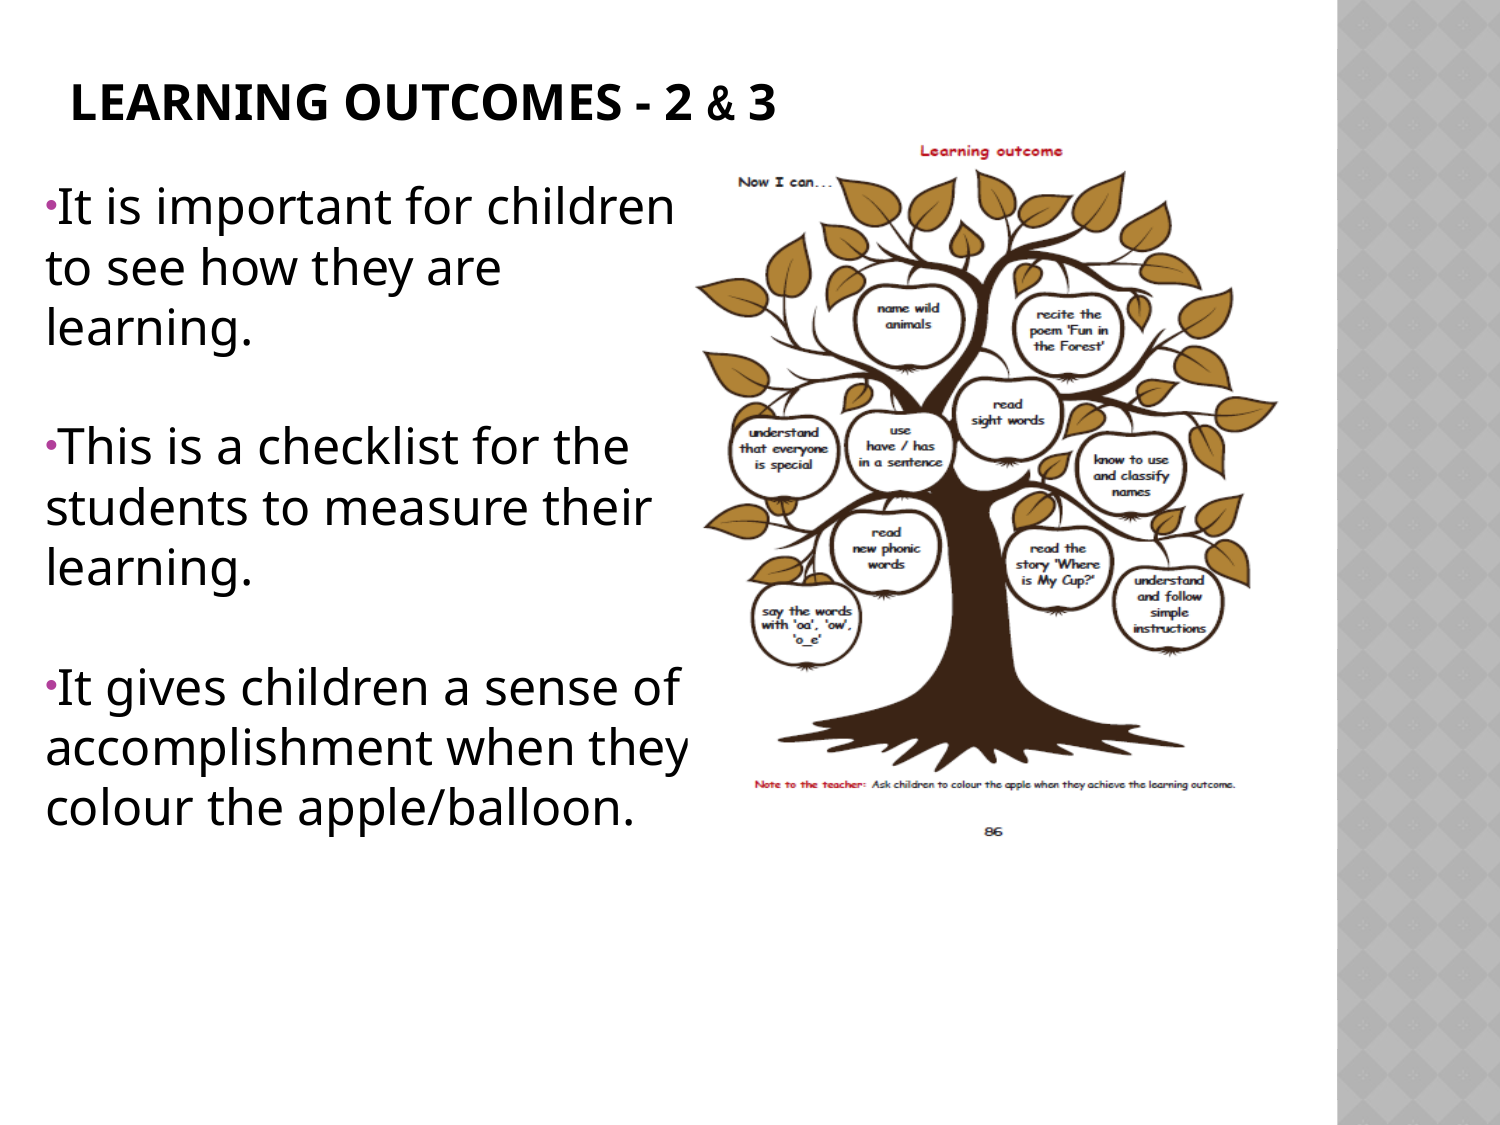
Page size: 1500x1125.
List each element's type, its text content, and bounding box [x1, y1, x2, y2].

list It is important for children to see how they are learning. This is a checklist for the students to measure their learning. It gives children a sense of accomplishment when they colour the apple/balloon. [37, 174, 700, 1025]
picture [687, 124, 1315, 851]
title Learning outcomes - 2 & 3 [62, 50, 1030, 130]
